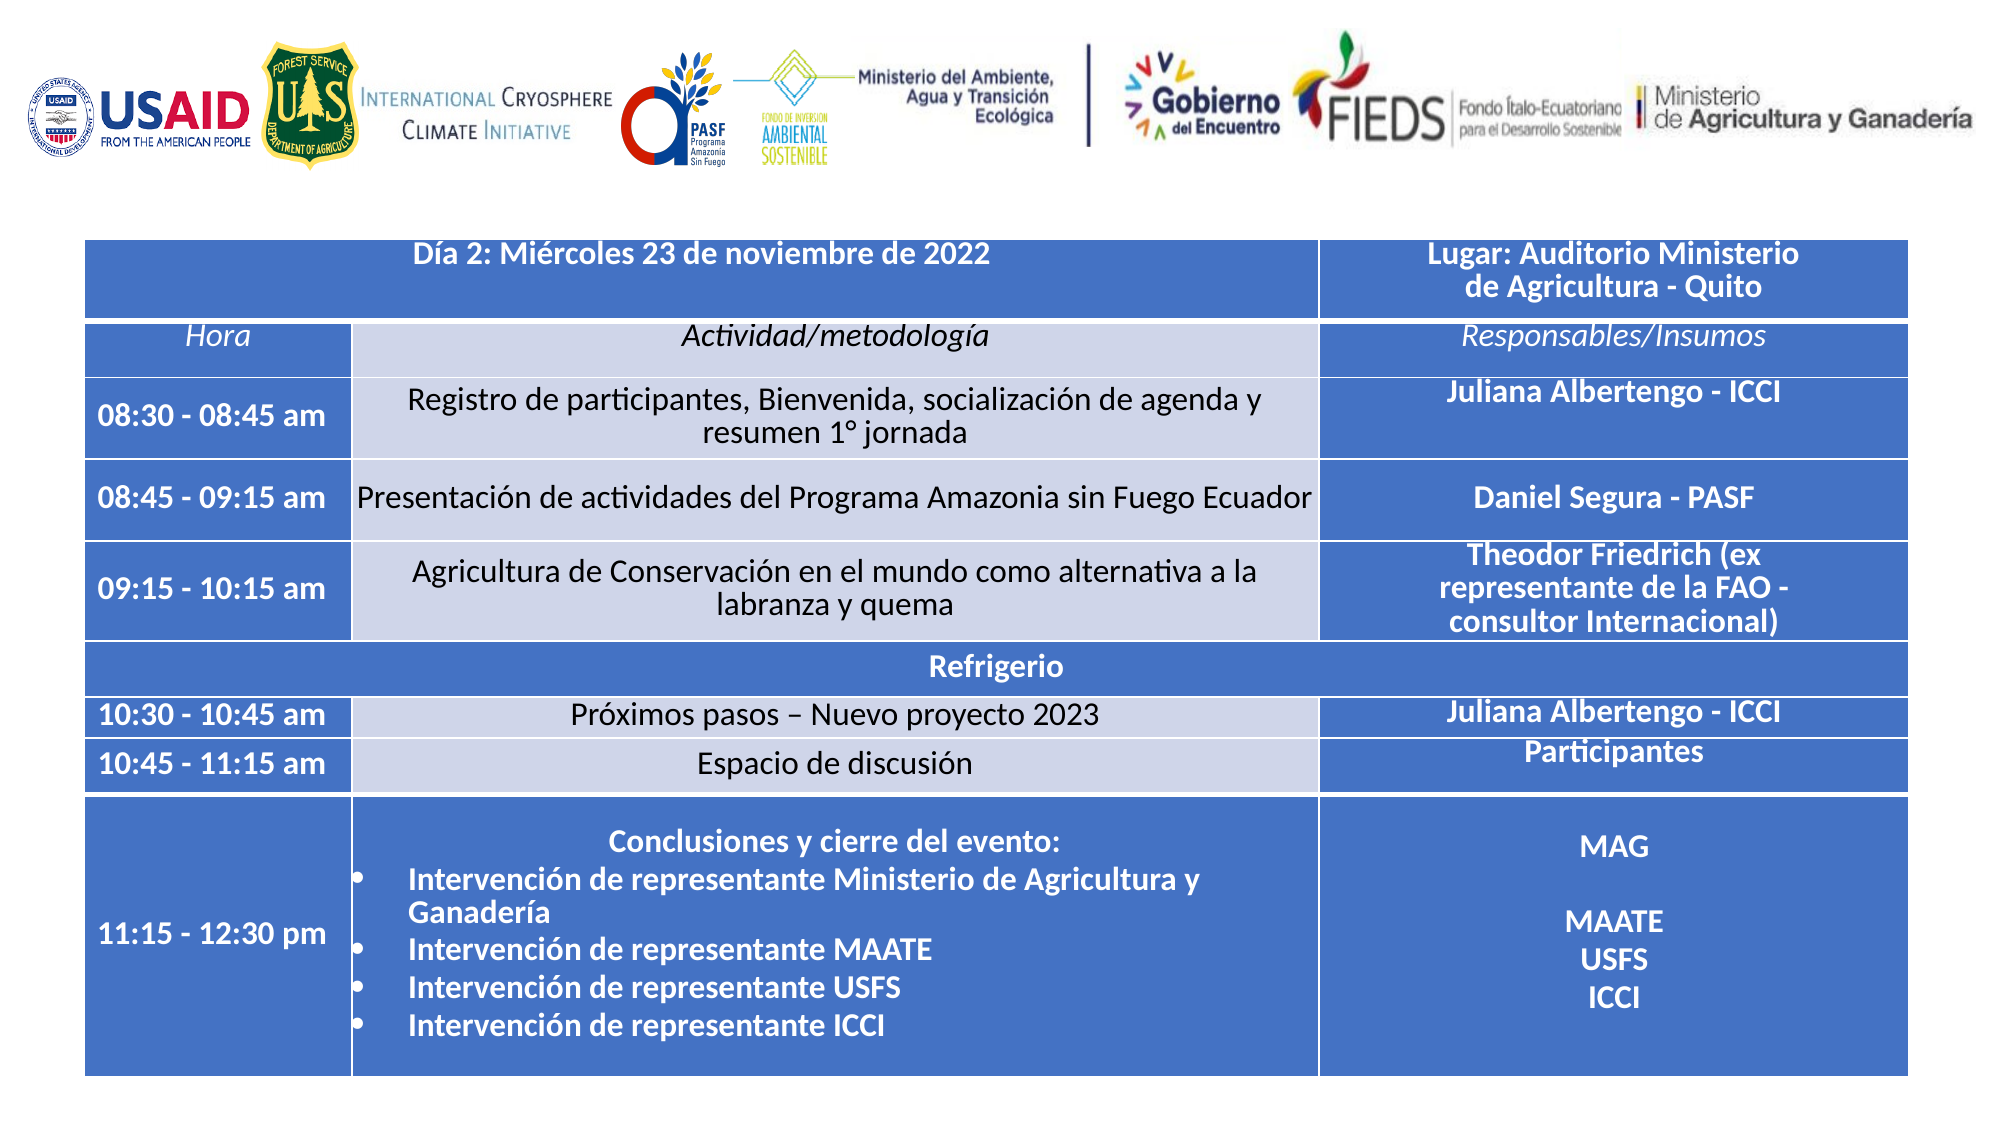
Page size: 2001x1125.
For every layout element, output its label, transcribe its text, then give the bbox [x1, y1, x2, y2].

table_cell 10:45 - 11:15 am [85, 739, 351, 792]
table_cell 10:30 - 10:45 am [85, 698, 351, 737]
table_cell Próximos pasos – Nuevo proyecto 2023 [353, 698, 1318, 737]
table_cell Juliana Albertengo - ICCI [1320, 378, 1908, 458]
table_cell Espacio de discusión [353, 739, 1318, 792]
table_cell Responsables/Insumos [1320, 324, 1908, 377]
table_cell Juliana Albertengo - ICCI [1320, 698, 1908, 737]
table_cell Participantes [1320, 739, 1908, 792]
table_cell 09:15 - 10:15 am [85, 542, 351, 640]
table_cell Conclusiones y cierre del evento: Intervención de representante Ministerio de Agricultura y Ganadería Intervención de representante MAATE Intervención de representante USFS Intervención de representante ICCI [353, 797, 1318, 1076]
table_cell 08:45 - 09:15 am [85, 460, 351, 540]
table_cell 08:30 - 08:45 am [85, 378, 351, 458]
table_cell Actividad/metodología [353, 324, 1318, 377]
table_cell Theodor Friedrich (ex representante de la FAO - consultor Internacional) [1320, 542, 1908, 640]
table_cell Agricultura de Conservación en el mundo como alternativa a la labranza y quema [353, 542, 1318, 640]
table_cell Hora [85, 324, 351, 377]
table_cell Daniel Segura - PASF [1320, 460, 1908, 540]
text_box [24, 28, 1976, 171]
table_cell Presentación de actividades del Programa Amazonia sin Fuego Ecuador [353, 460, 1318, 540]
table_cell Registro de participantes, Bienvenida, socialización de agenda y resumen 1° jornada [353, 378, 1318, 458]
table_header Lugar: Auditorio Ministerio de Agricultura - Quito [1320, 240, 1908, 318]
table_cell 11:15 - 12:30 pm [85, 797, 351, 1076]
table_cell MAG MAATE USFS ICCI [1320, 797, 1908, 1076]
table_cell Refrigerio [85, 642, 1908, 696]
table_header Día 2: Miércoles 23 de noviembre de 2022 [85, 240, 1318, 318]
